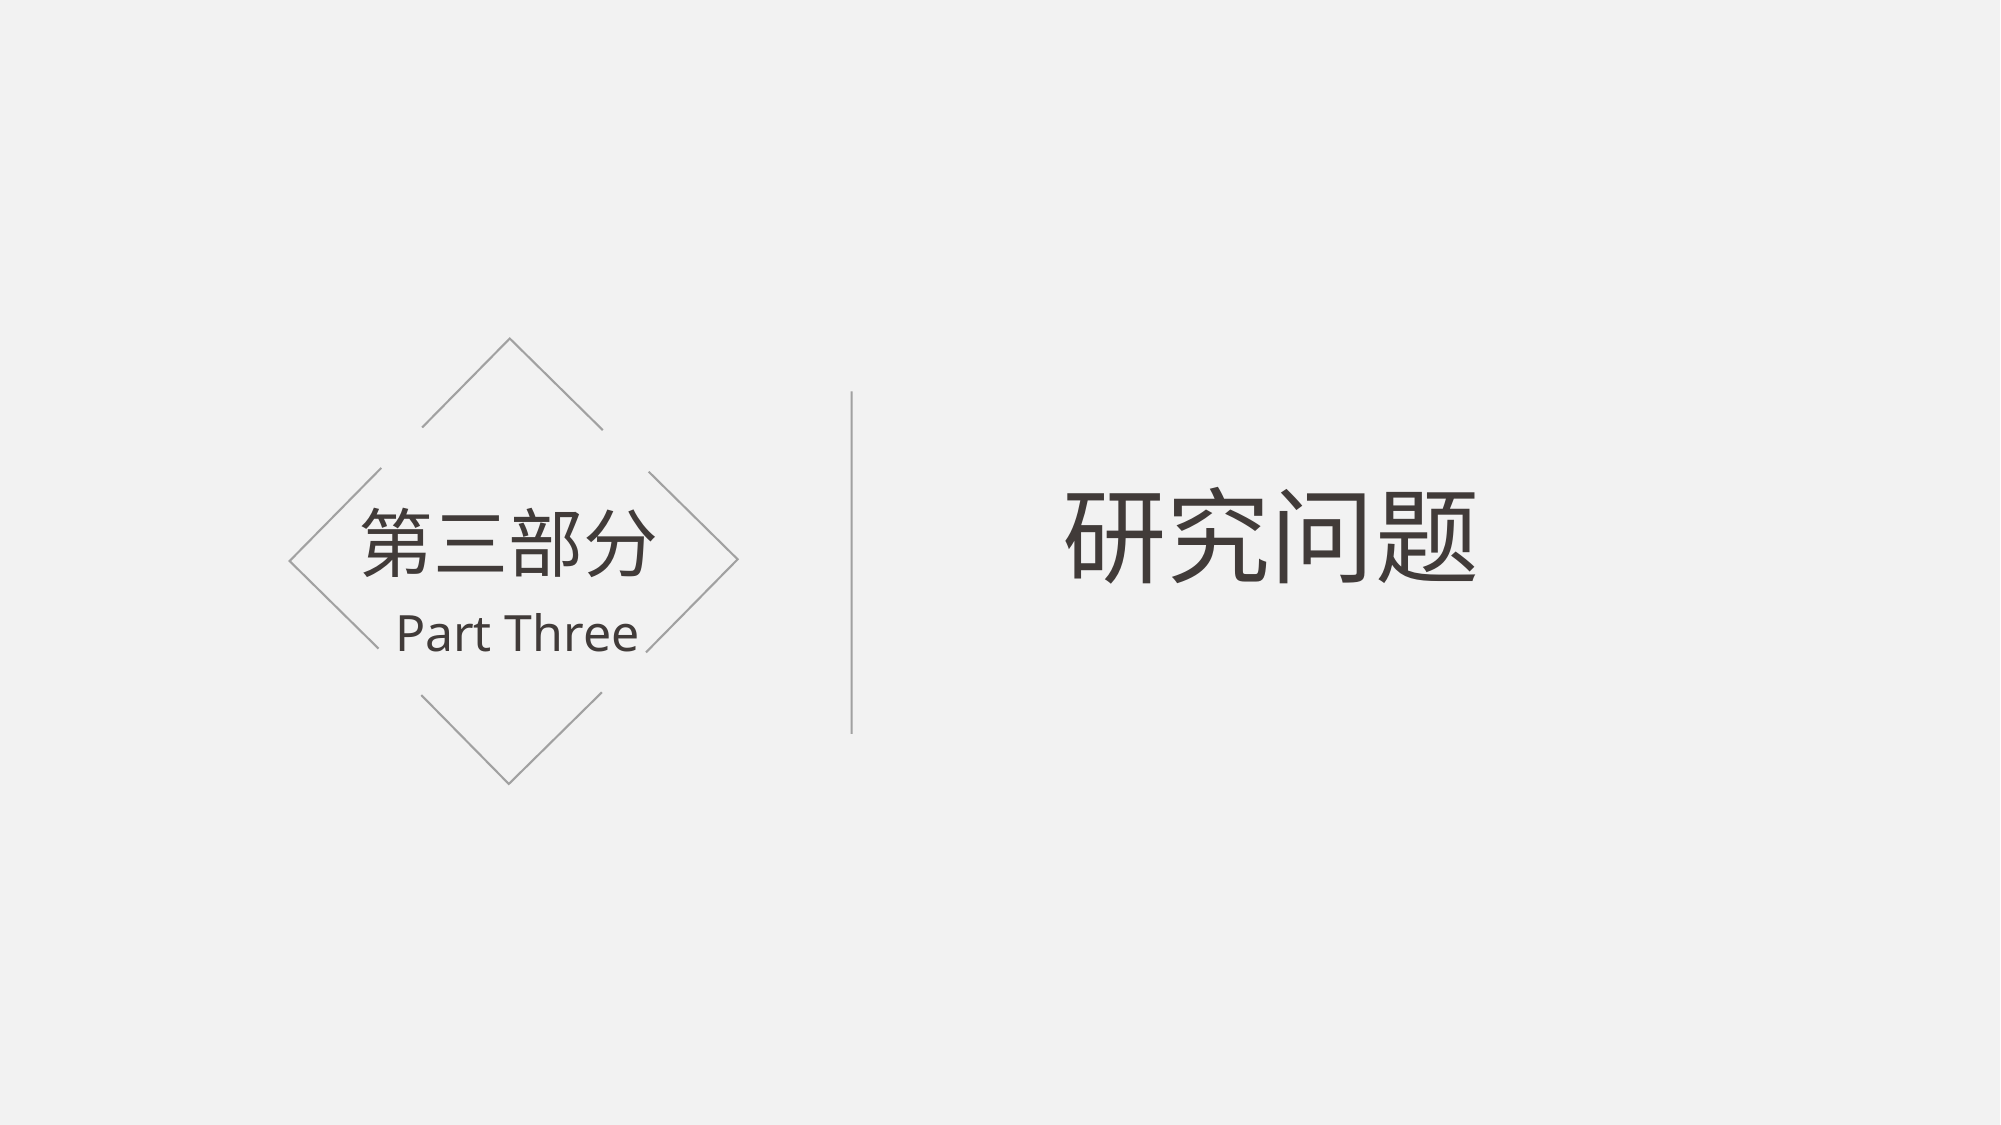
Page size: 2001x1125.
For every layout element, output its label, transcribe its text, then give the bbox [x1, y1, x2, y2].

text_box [289, 338, 738, 784]
text_box 研究问题 [937, 463, 1604, 604]
